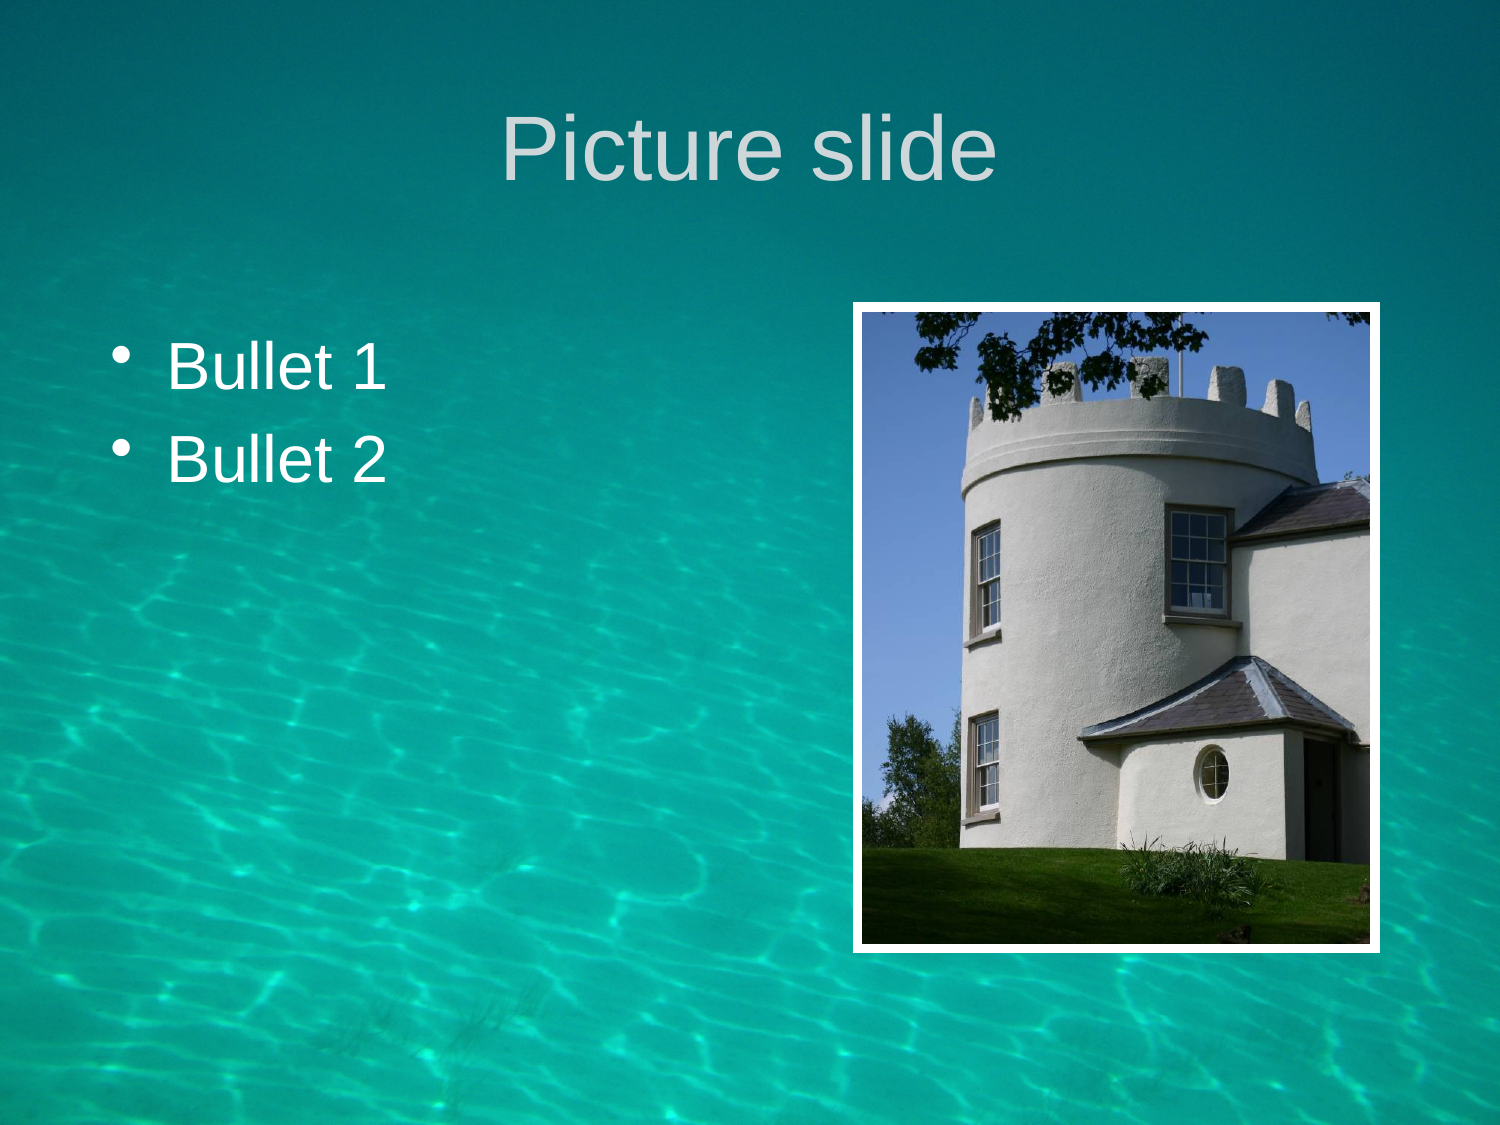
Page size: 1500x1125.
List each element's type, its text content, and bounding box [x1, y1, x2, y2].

list Bullet 1 Bullet 2 [95, 315, 736, 1058]
picture [0, 0, 1500, 1125]
title Picture slide [75, 50, 1425, 238]
